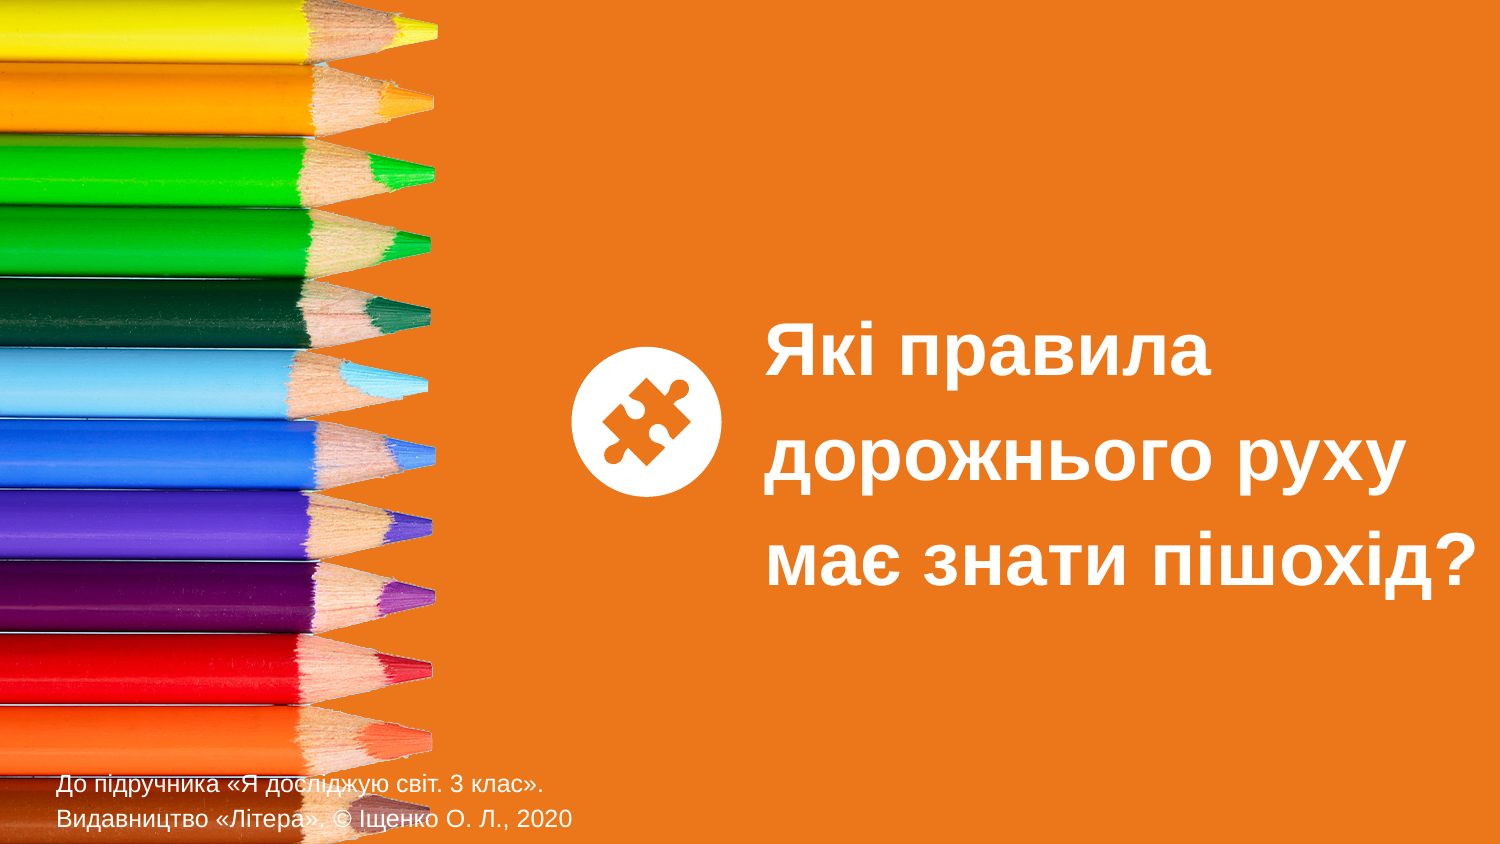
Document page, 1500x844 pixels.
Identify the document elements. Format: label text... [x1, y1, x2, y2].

text_box [569, 344, 724, 499]
list До підручника «Я досліджую світ. 3 клас». Видавництво «Літера». © Іщенко О. Л., 2020 [41, 776, 792, 824]
text_box [600, 375, 693, 469]
list Які правила дорожнього руху має знати пішохід? [750, 351, 1500, 446]
picture [0, 0, 438, 844]
